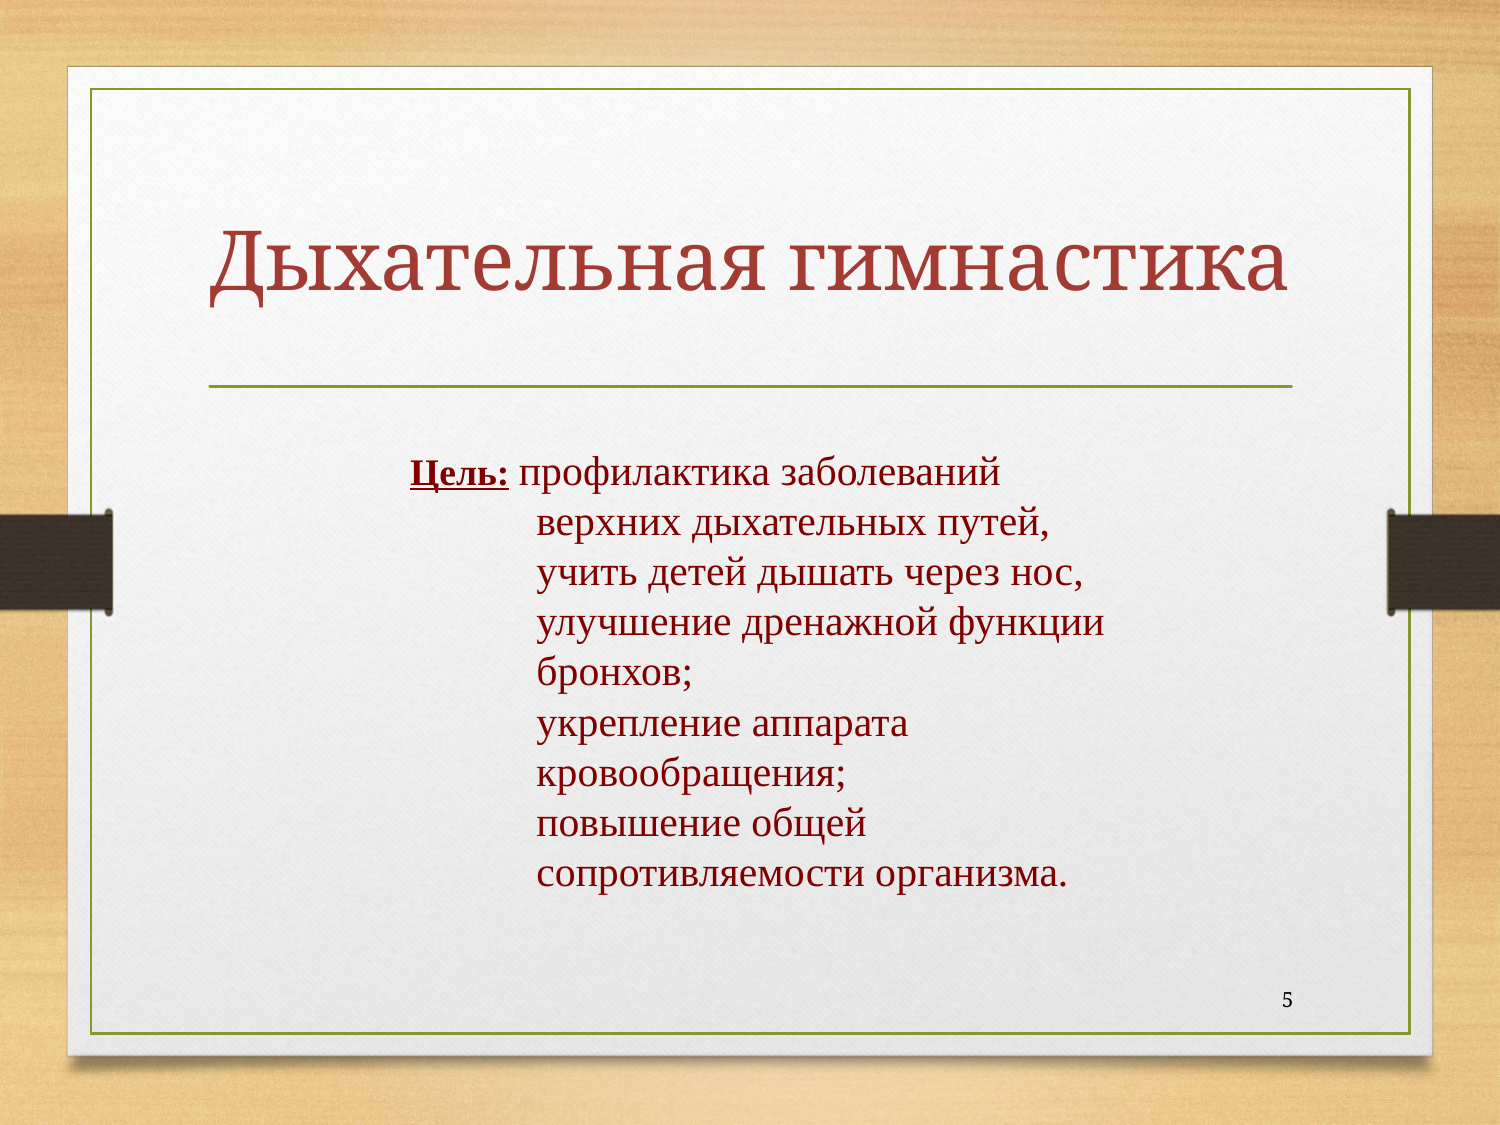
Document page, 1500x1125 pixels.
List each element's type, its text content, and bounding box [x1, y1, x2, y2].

text_box Цель: профилактика заболеваний верхних дыхательных путей, учить детей дышать через нос, улучшение дренажной функции бронхов; укрепление аппарата кровообращения; повышение общей сопротивляемости организма. [395, 436, 1146, 902]
picture [0, 0, 1500, 1125]
slide_number 5 [1243, 977, 1309, 1024]
title Дыхательная гимнастика [193, 150, 1309, 365]
